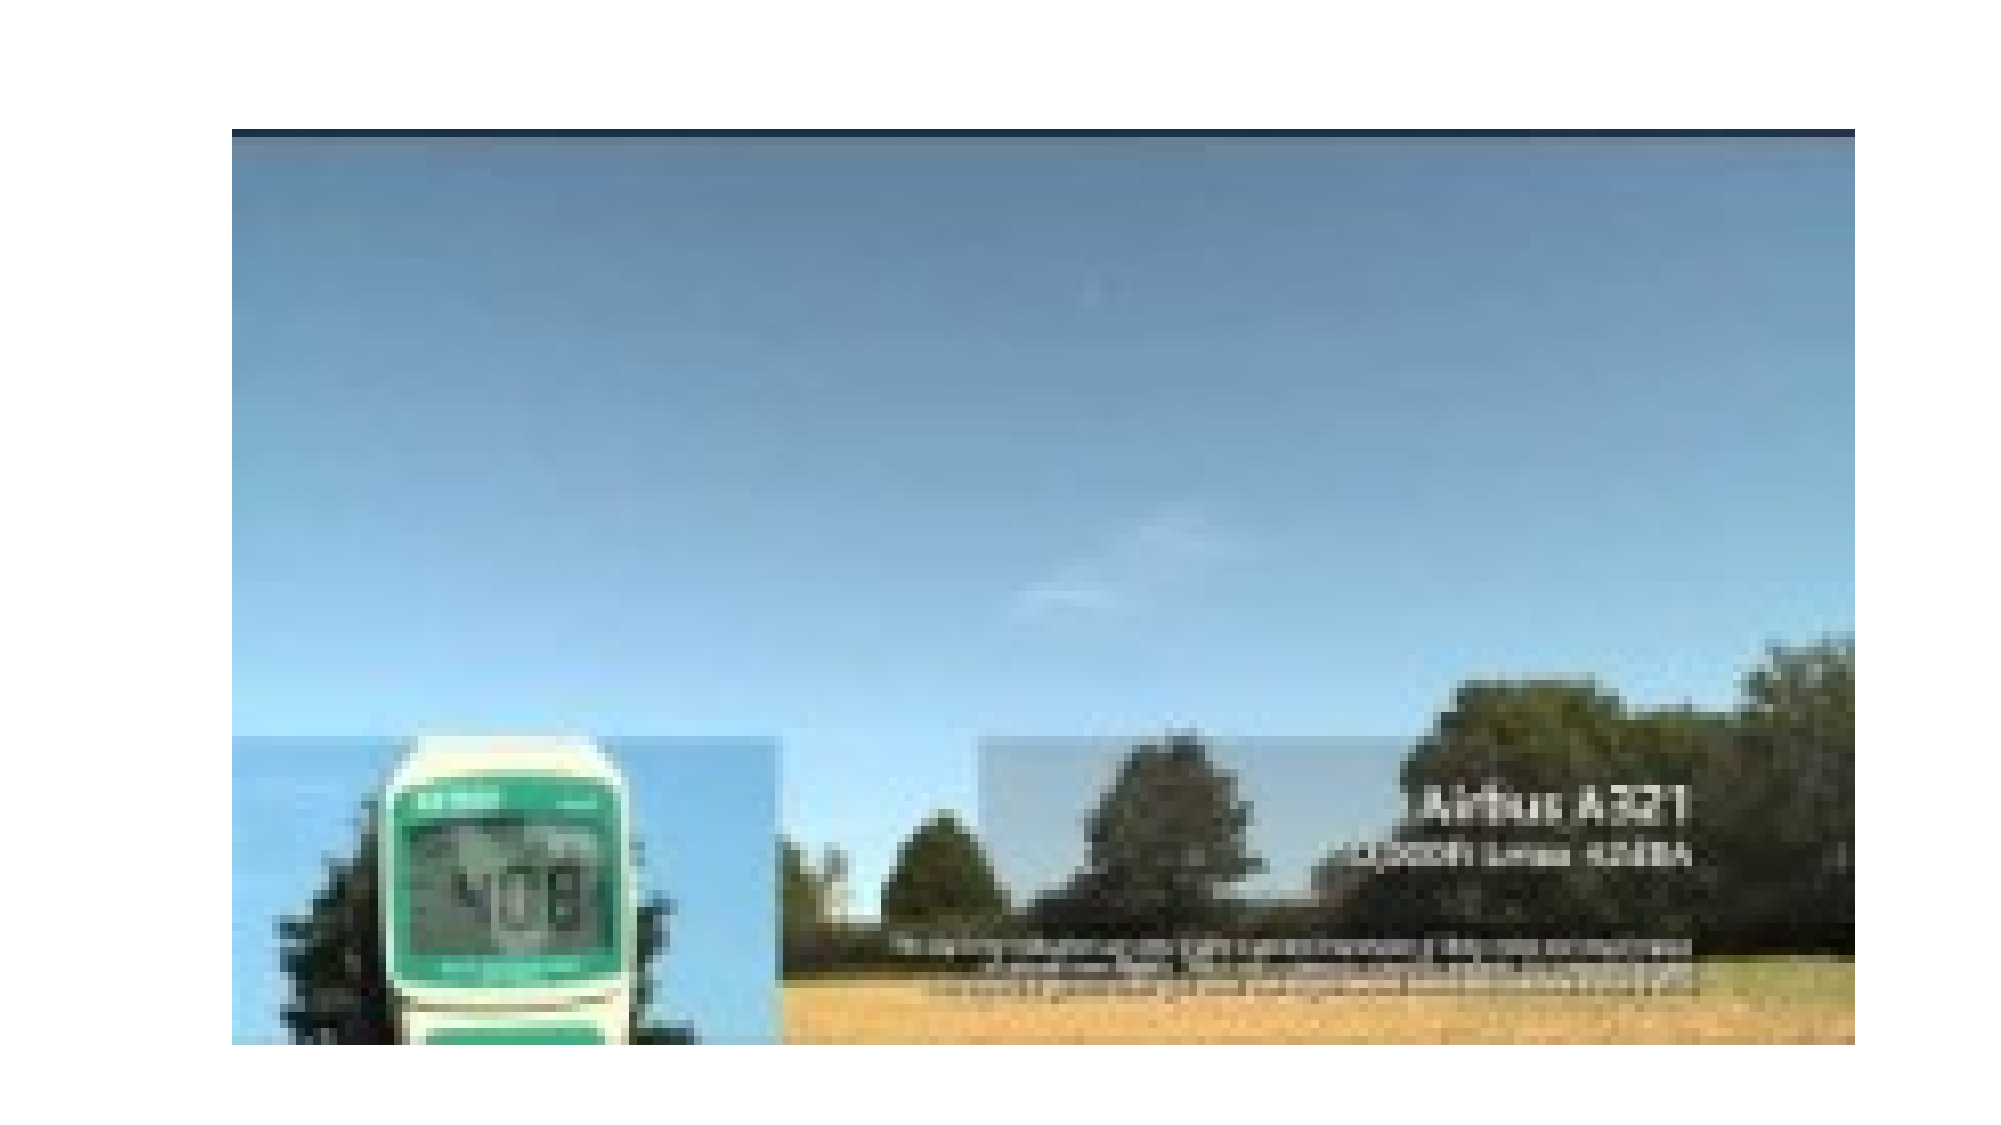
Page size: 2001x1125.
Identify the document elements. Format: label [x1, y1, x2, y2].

text_box [231, 128, 1856, 1046]
